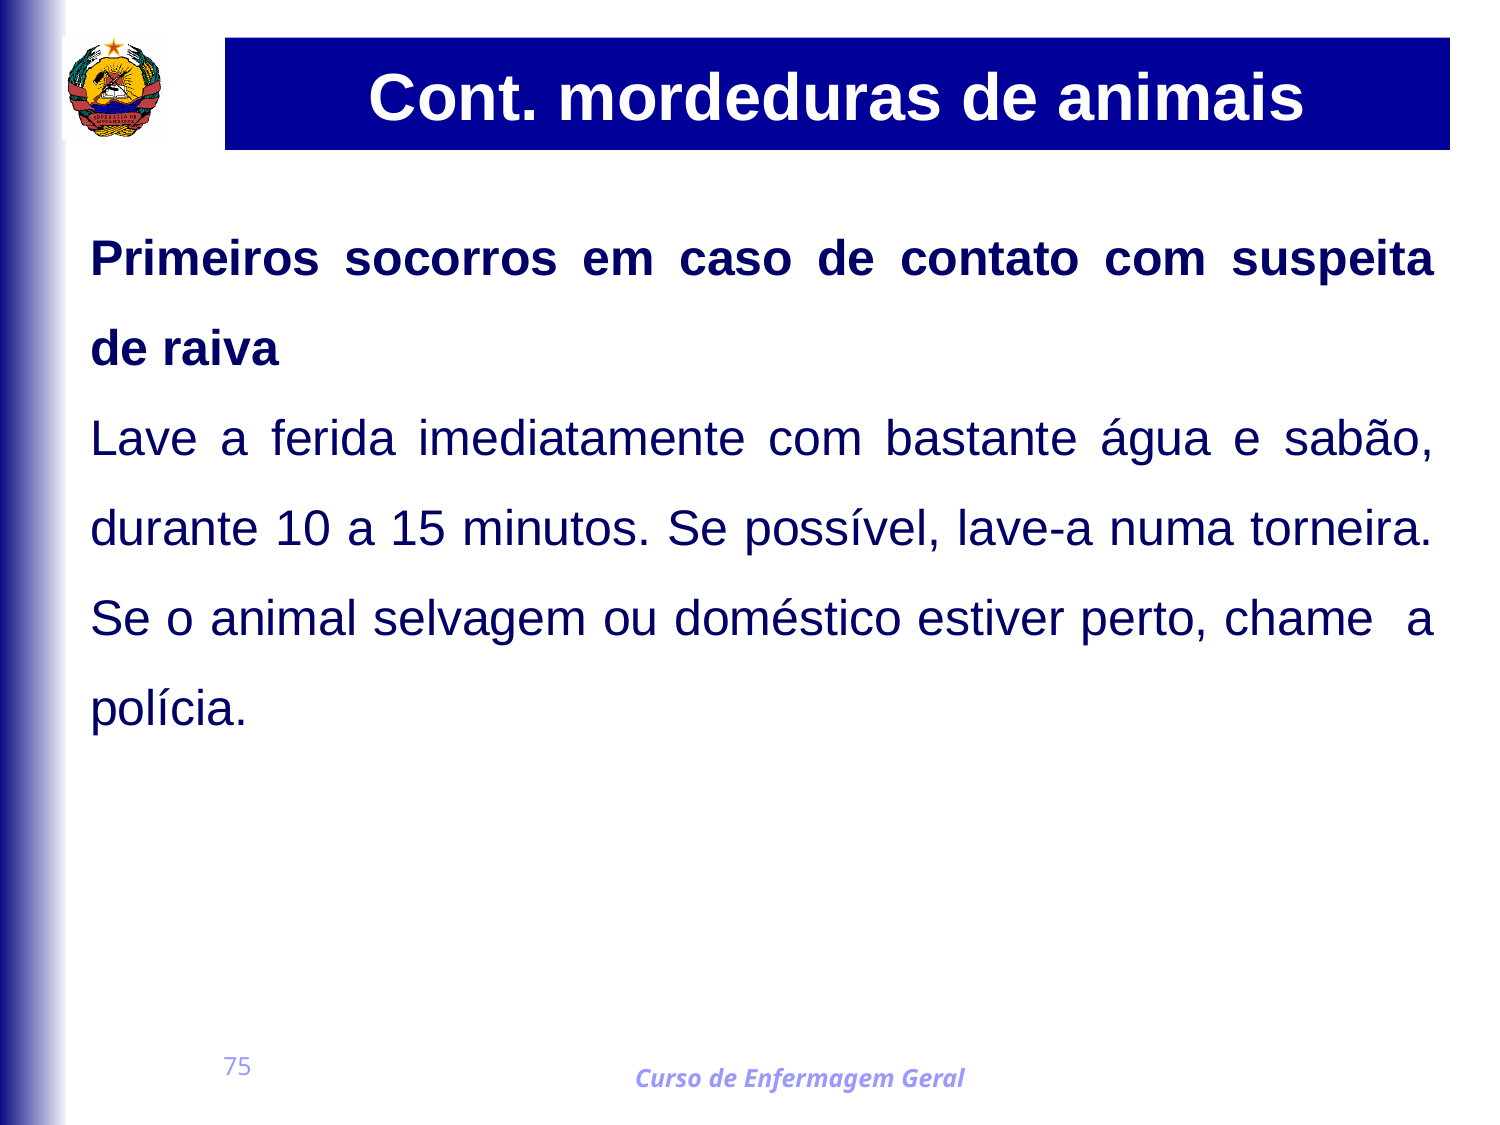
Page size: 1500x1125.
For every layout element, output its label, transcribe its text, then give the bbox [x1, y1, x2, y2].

list Primeiros socorros em caso de contato com suspeita de raiva Lave a ferida imediatamente com bastante água e sabão, durante 10 a 15 minutos. Se possível, lave-a numa torneira. Se o animal selvagem ou doméstico estiver perto, chame a polícia. [74, 187, 1451, 1013]
footer Curso de Enfermagem Geral [499, 1049, 1101, 1101]
title Cont. mordeduras de animais [224, 37, 1451, 151]
slide_number 75 [62, 1037, 413, 1098]
